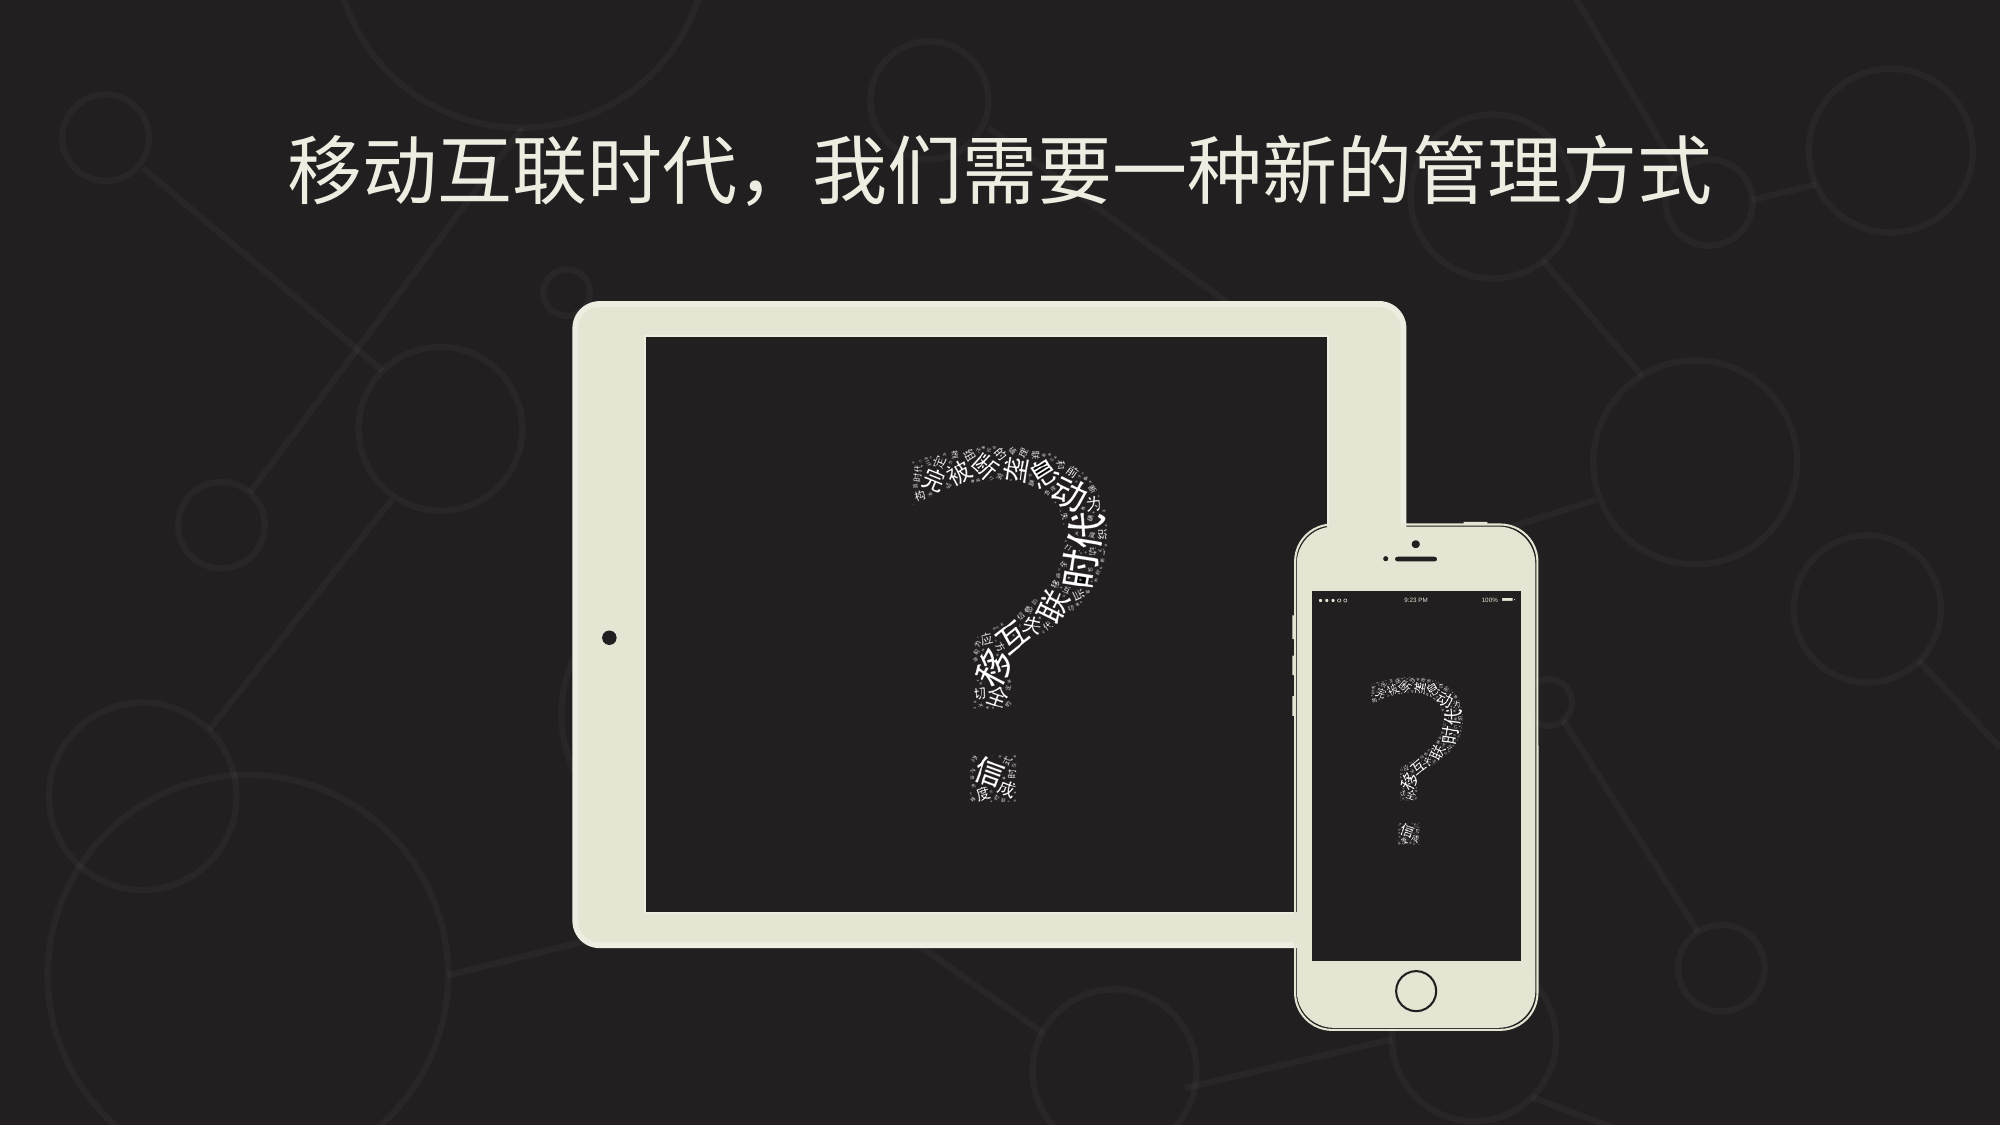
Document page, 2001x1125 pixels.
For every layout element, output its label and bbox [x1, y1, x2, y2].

picture [892, 420, 1120, 811]
picture [1361, 664, 1468, 849]
text_box [668, 210, 1311, 1039]
text_box [1292, 521, 1538, 1030]
text_box [47, 0, 2000, 1125]
